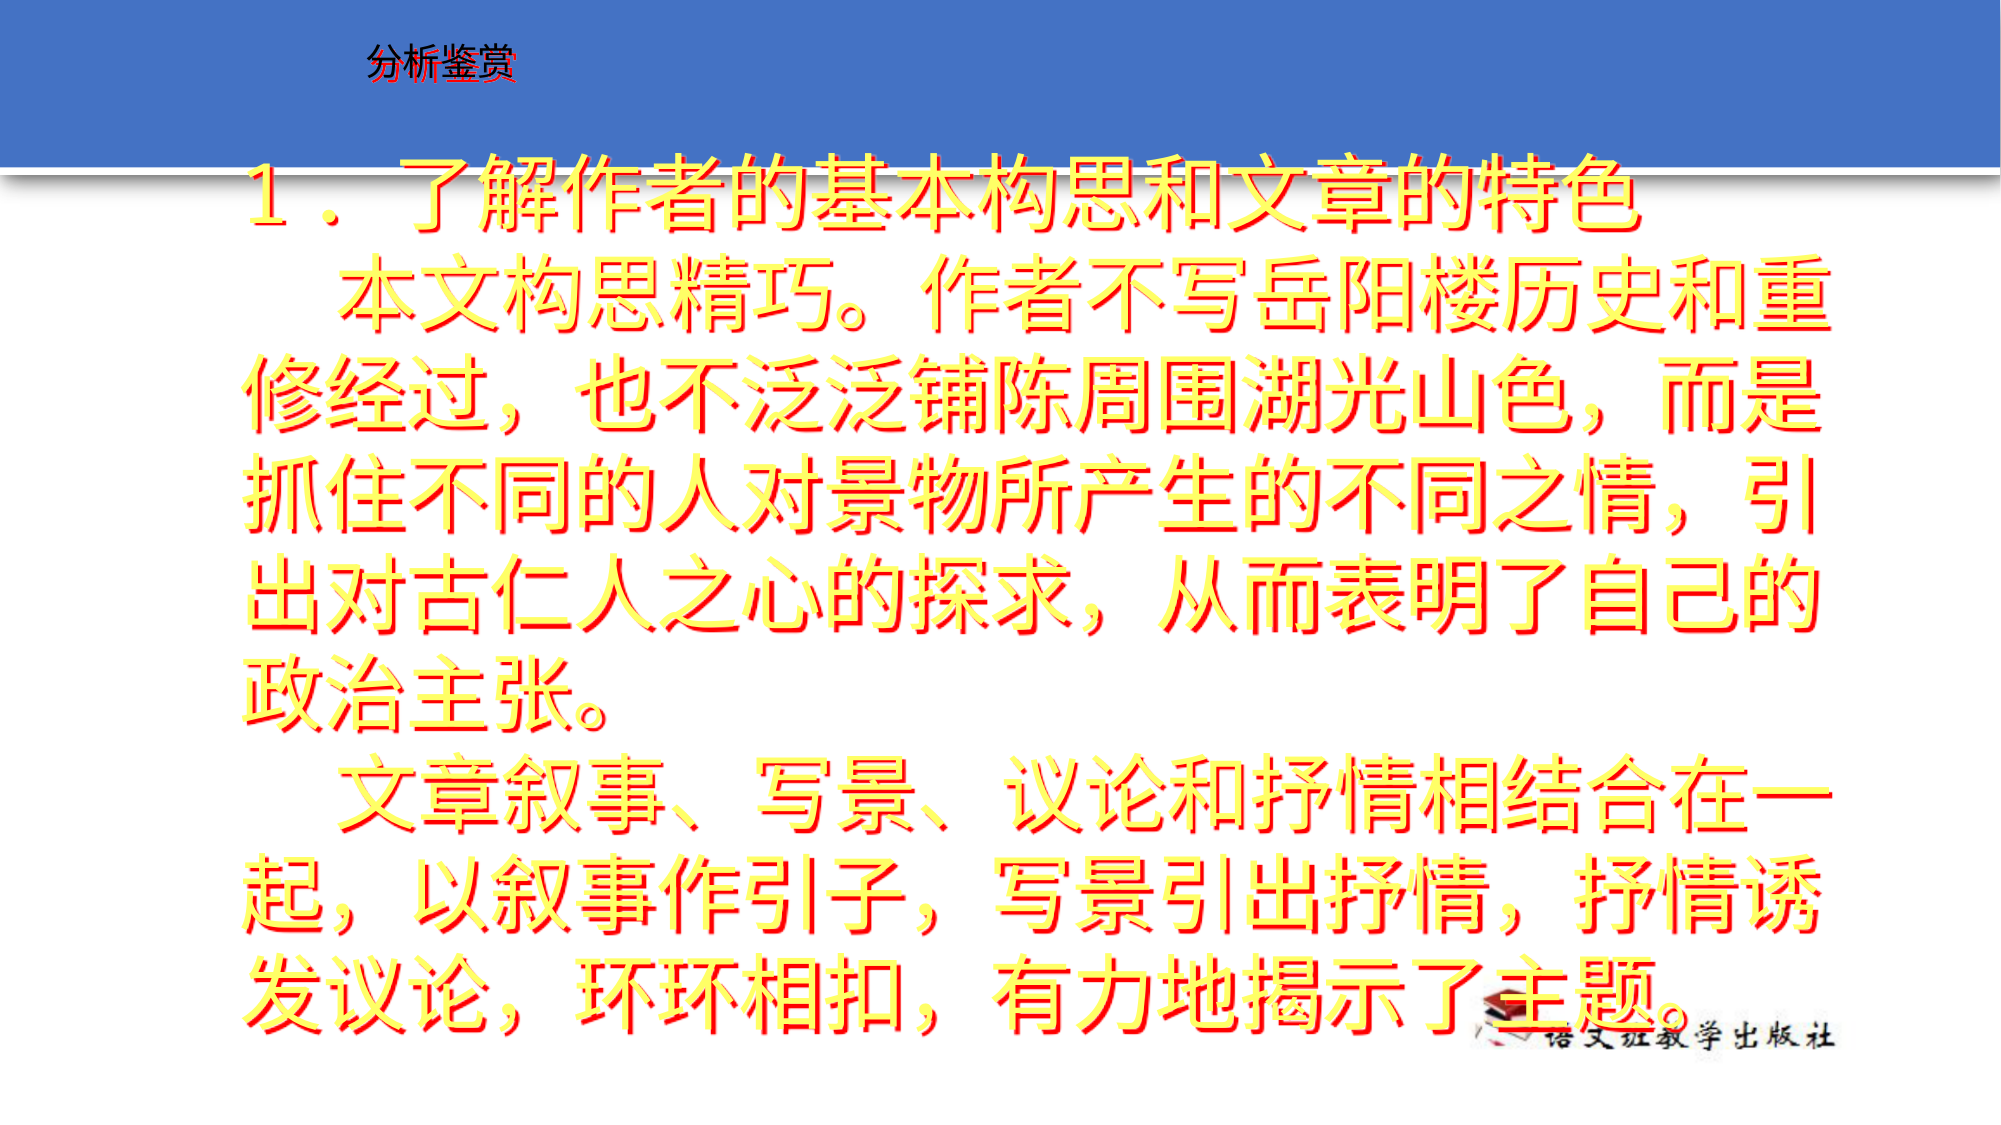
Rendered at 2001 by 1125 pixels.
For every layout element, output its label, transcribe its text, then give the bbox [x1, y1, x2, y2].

text_box 1．了解作者的基本构思和文章的特色 本文构思精巧。作者不写岳阳楼历史和重修经过，也不泛泛铺陈周围湖光山色，而是抓住不同的人对景物所产生的不同之情，引出对古仁人之心的探求，从而表明了自己的政治主张。 文章叙事、写景、议论和抒情相结合在一起，以叙事作引子，写景引出抒情，抒情诱发议论，环环相扣，有力地揭示了主题。 [224, 132, 1860, 1048]
text_box 分析鉴赏 [350, 30, 776, 91]
picture [0, 0, 2001, 1125]
